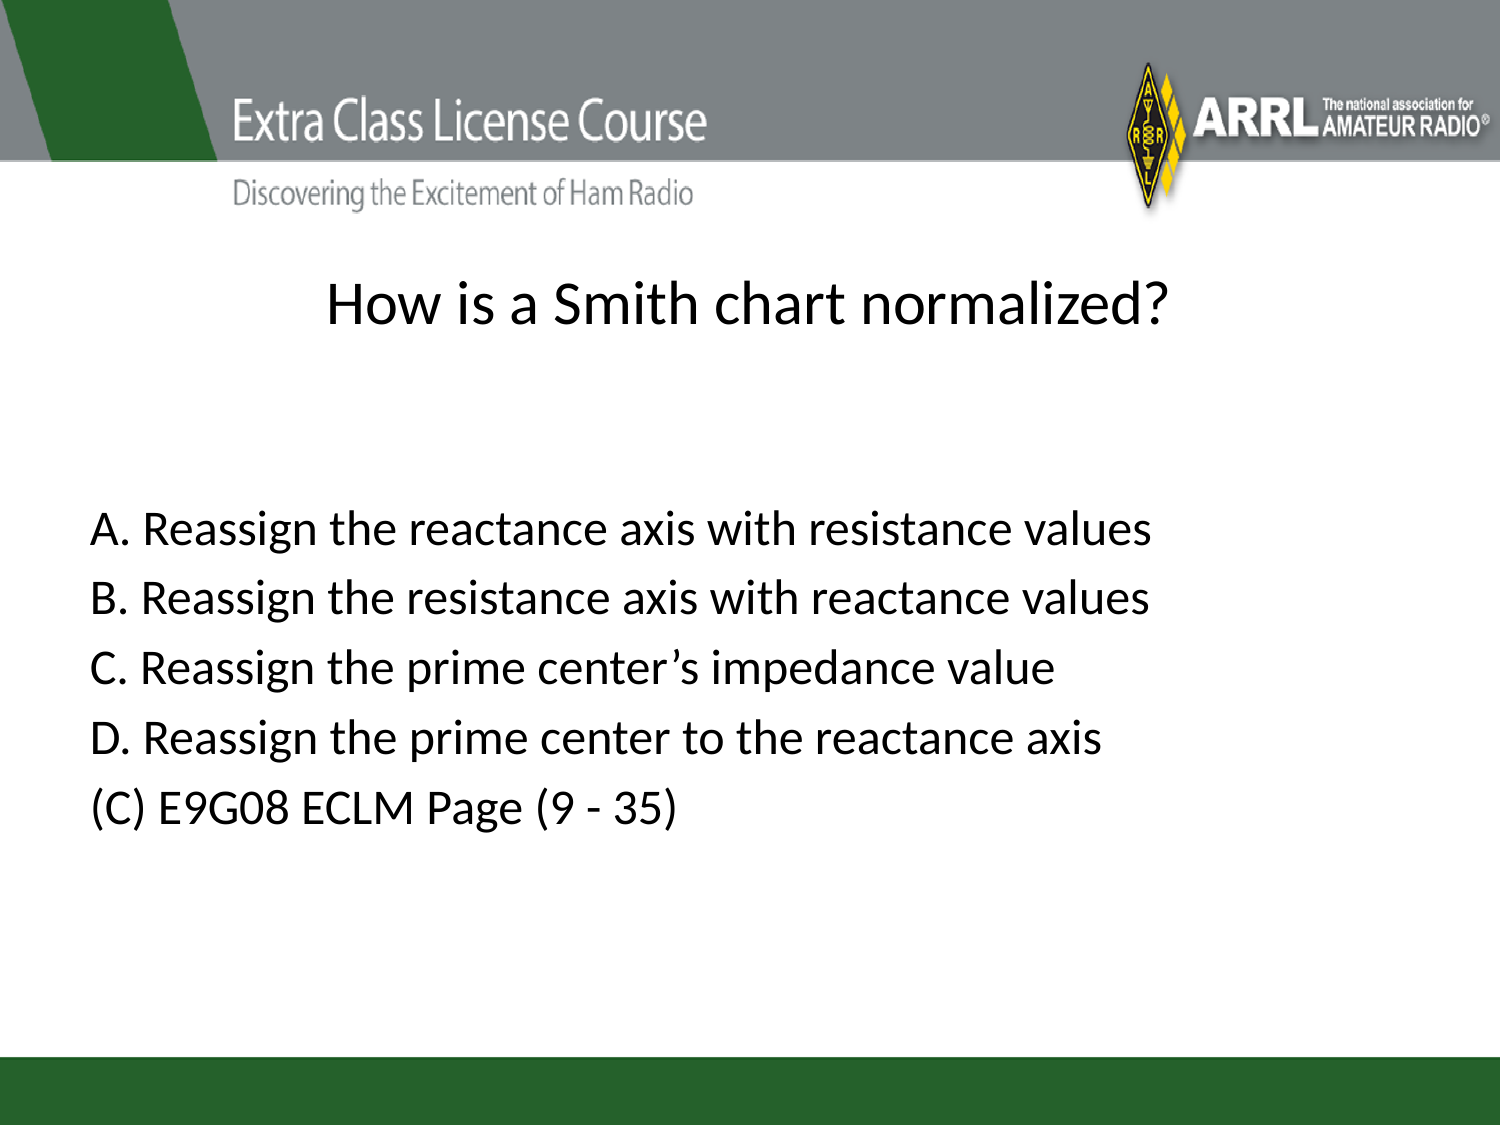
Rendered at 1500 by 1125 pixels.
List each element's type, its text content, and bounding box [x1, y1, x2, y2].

list A. Reassign the reactance axis with resistance values B. Reassign the resistance axis with reactance values C. Reassign the prime center’s impedance value D. Reassign the prime center to the reactance axis (C) E9G08 ECLM Page (9 - 35) [75, 487, 1425, 1005]
title How is a Smith chart normalized? [75, 254, 1425, 435]
picture [0, 0, 1500, 1125]
